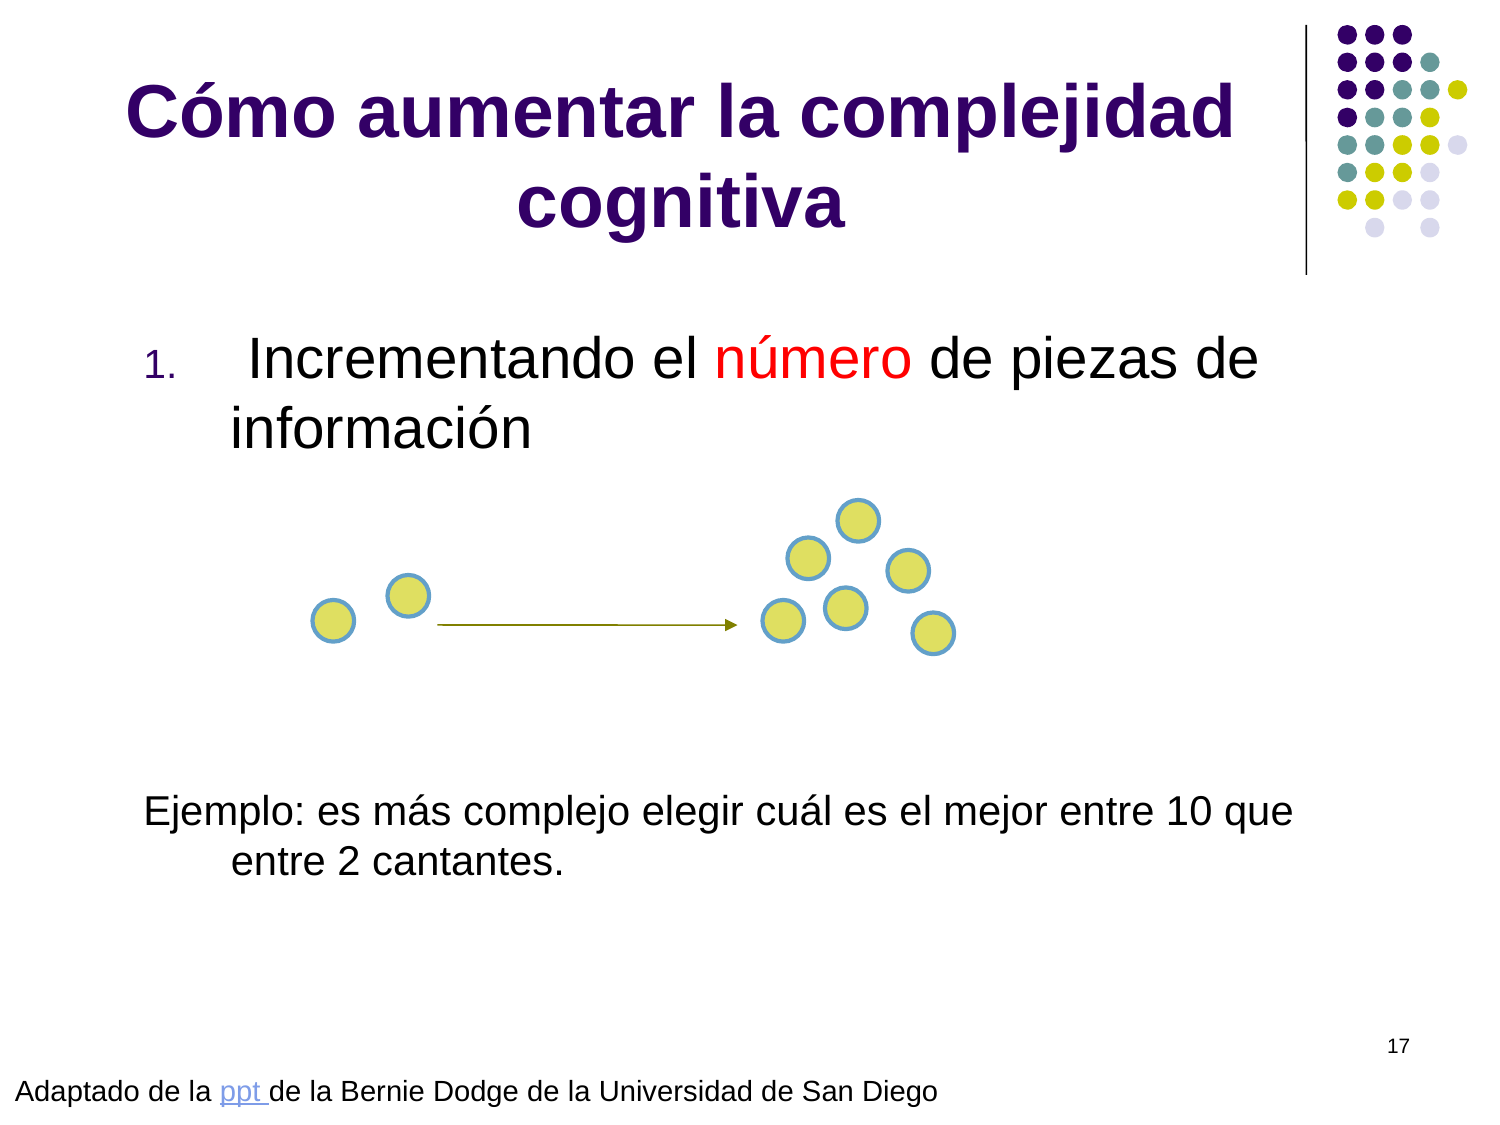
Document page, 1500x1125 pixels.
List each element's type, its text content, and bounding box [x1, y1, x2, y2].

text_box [0, 1024, 1500, 1116]
list Incrementando el número de piezas de información Ejemplo: es más complejo elegir cuál es el mejor entre 10 que entre 2 cantantes. [62, 312, 1413, 1023]
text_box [312, 499, 955, 655]
title Cómo aumentar la complejidad cognitiva [62, 37, 1301, 251]
